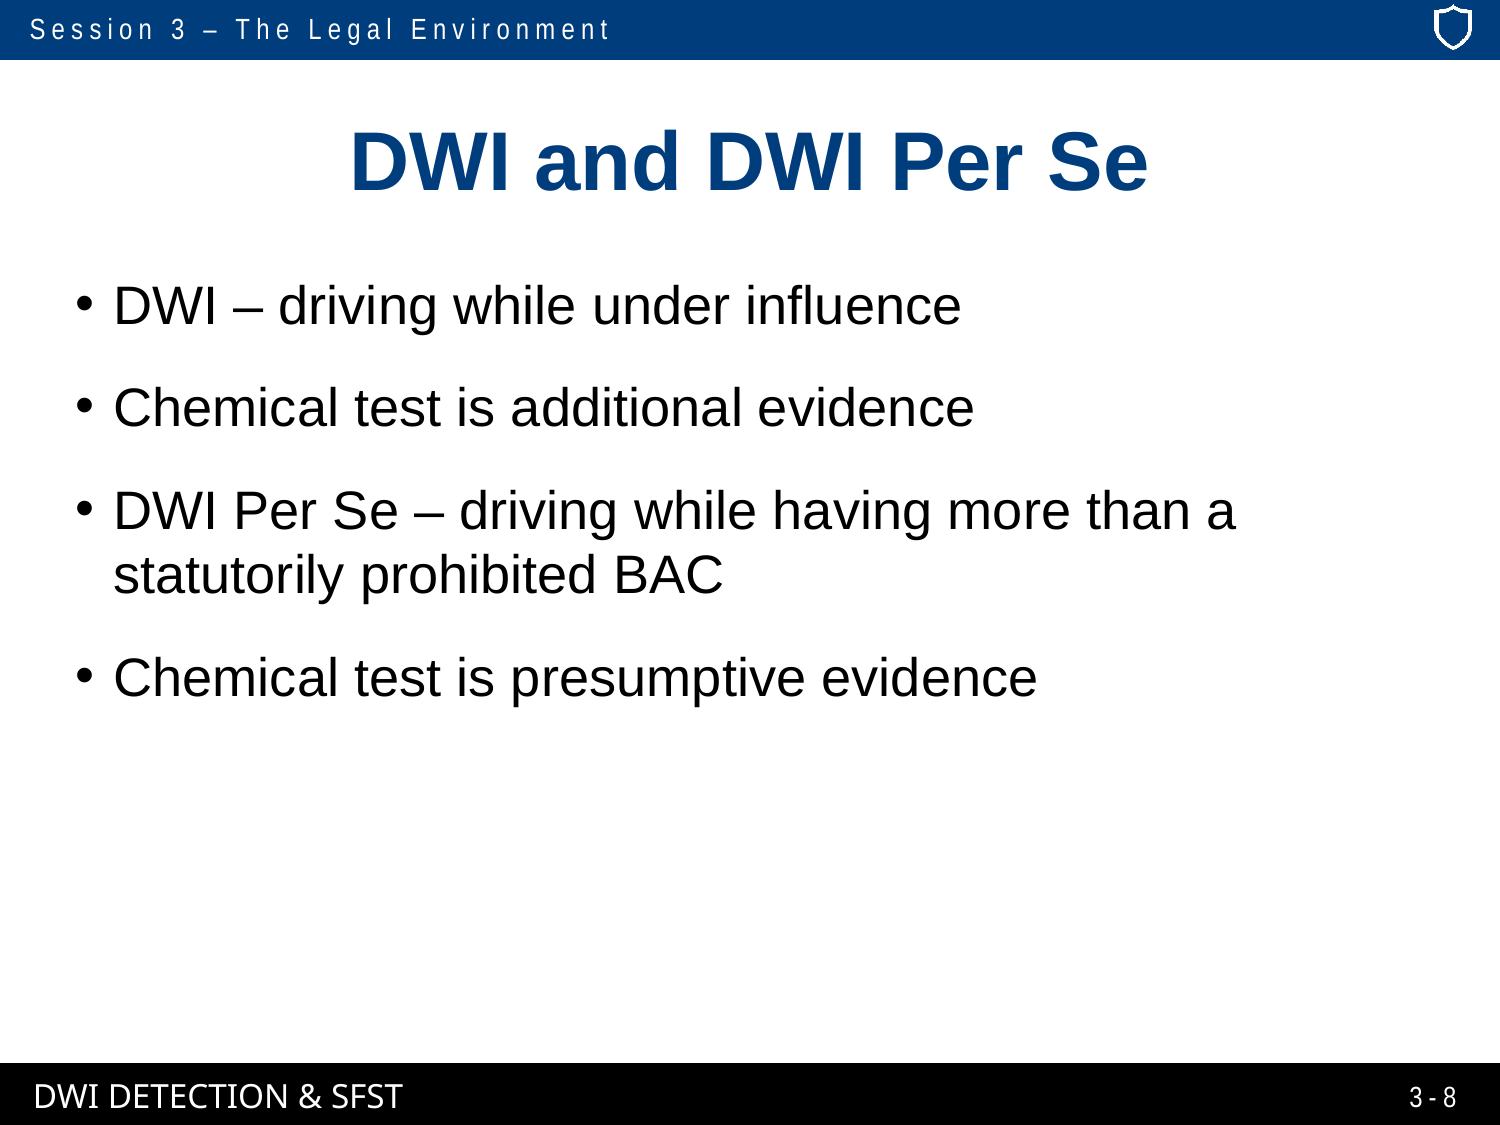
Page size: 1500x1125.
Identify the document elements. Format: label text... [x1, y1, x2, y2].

slide_number 3-8 [1121, 1065, 1472, 1125]
list DWI – driving while under influence Chemical test is additional evidence DWI Per Se – driving while having more than a statutorily prohibited BAC Chemical test is presumptive evidence [75, 270, 1425, 975]
title DWI and DWI Per Se [75, 104, 1425, 210]
picture [1434, 4, 1472, 50]
